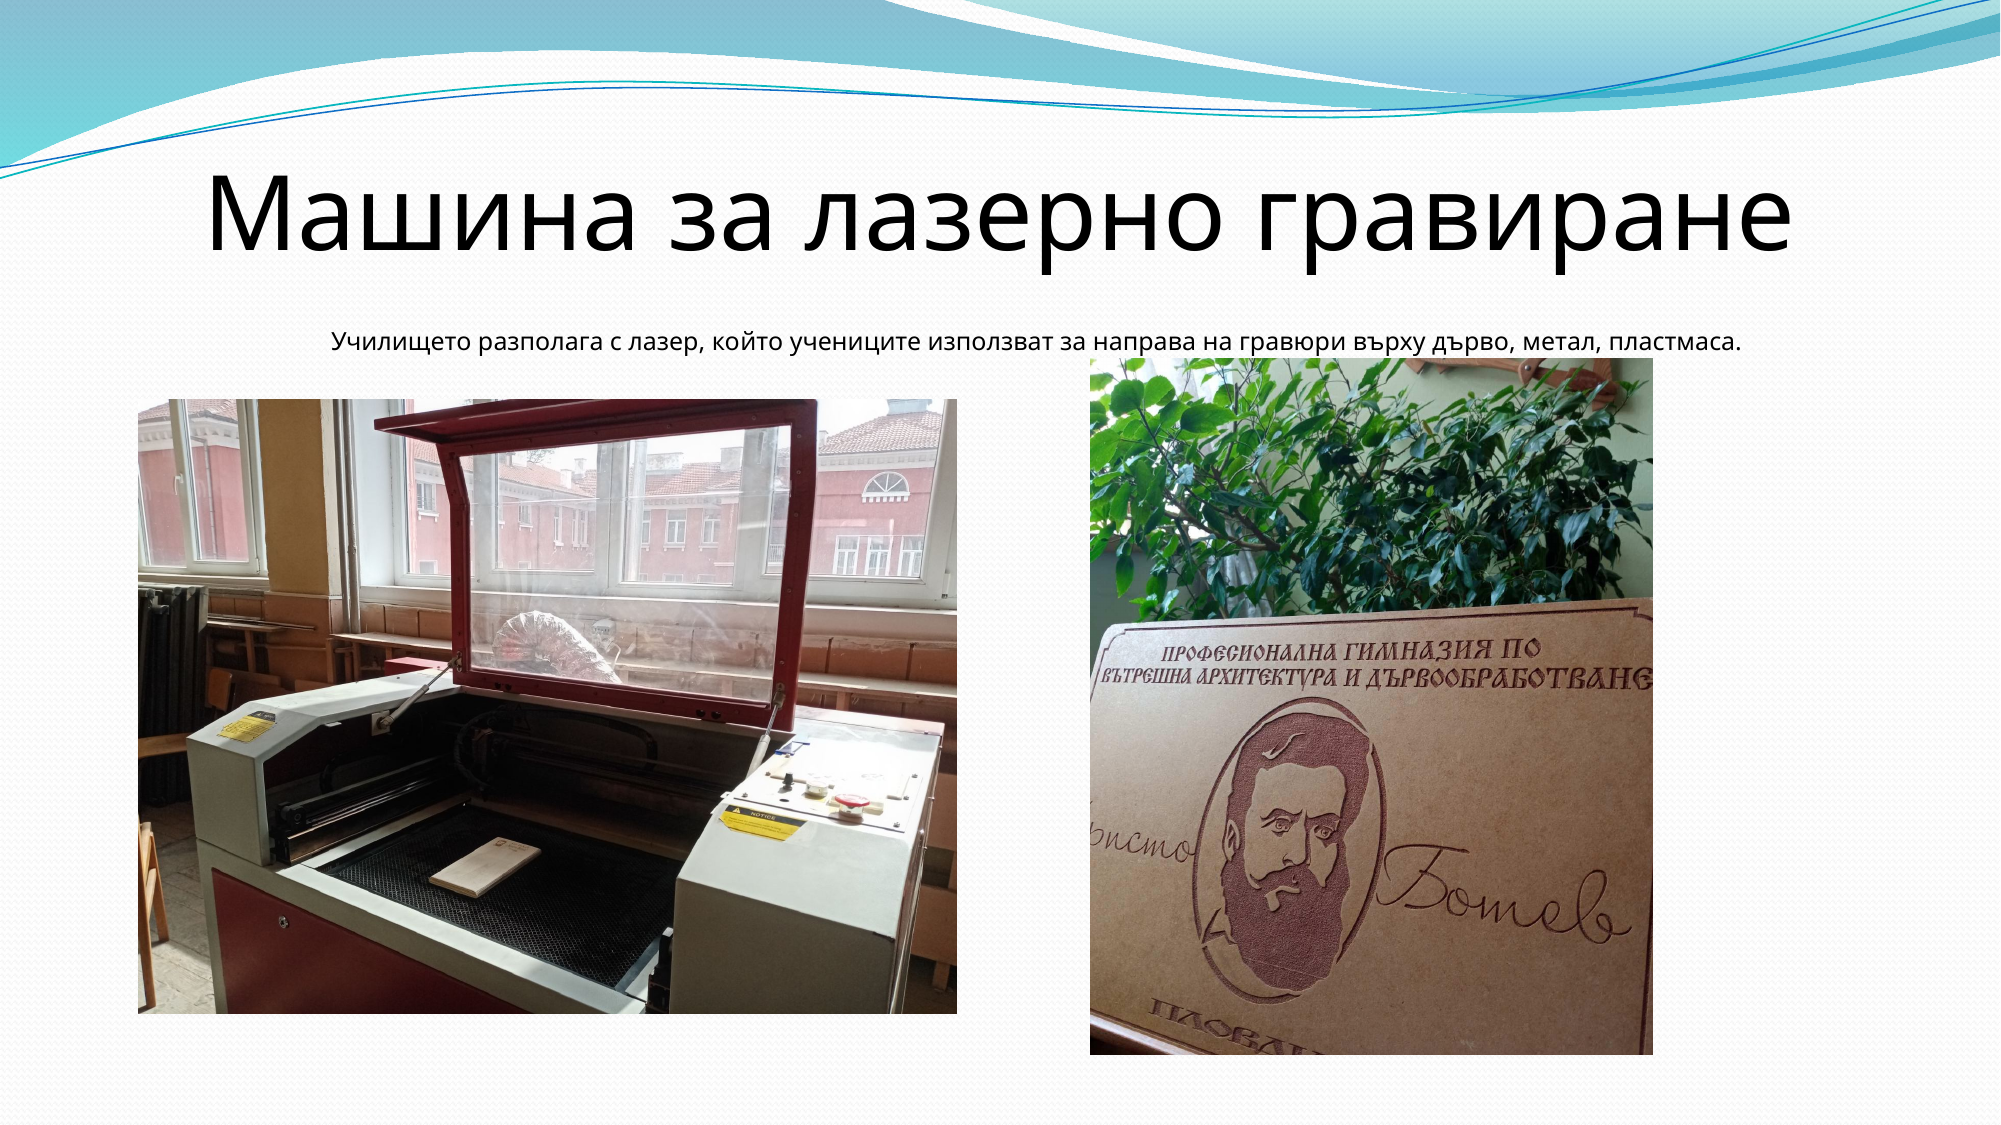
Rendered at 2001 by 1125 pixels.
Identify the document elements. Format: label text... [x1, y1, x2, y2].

title Машина за лазерно гравиране [99, 115, 1900, 303]
picture [1090, 358, 1653, 1055]
picture [138, 399, 957, 1014]
list Училището разполага с лазер, който учениците използват за направа на гравюри върху дърво, метал, пластмаса. [99, 317, 1900, 1038]
